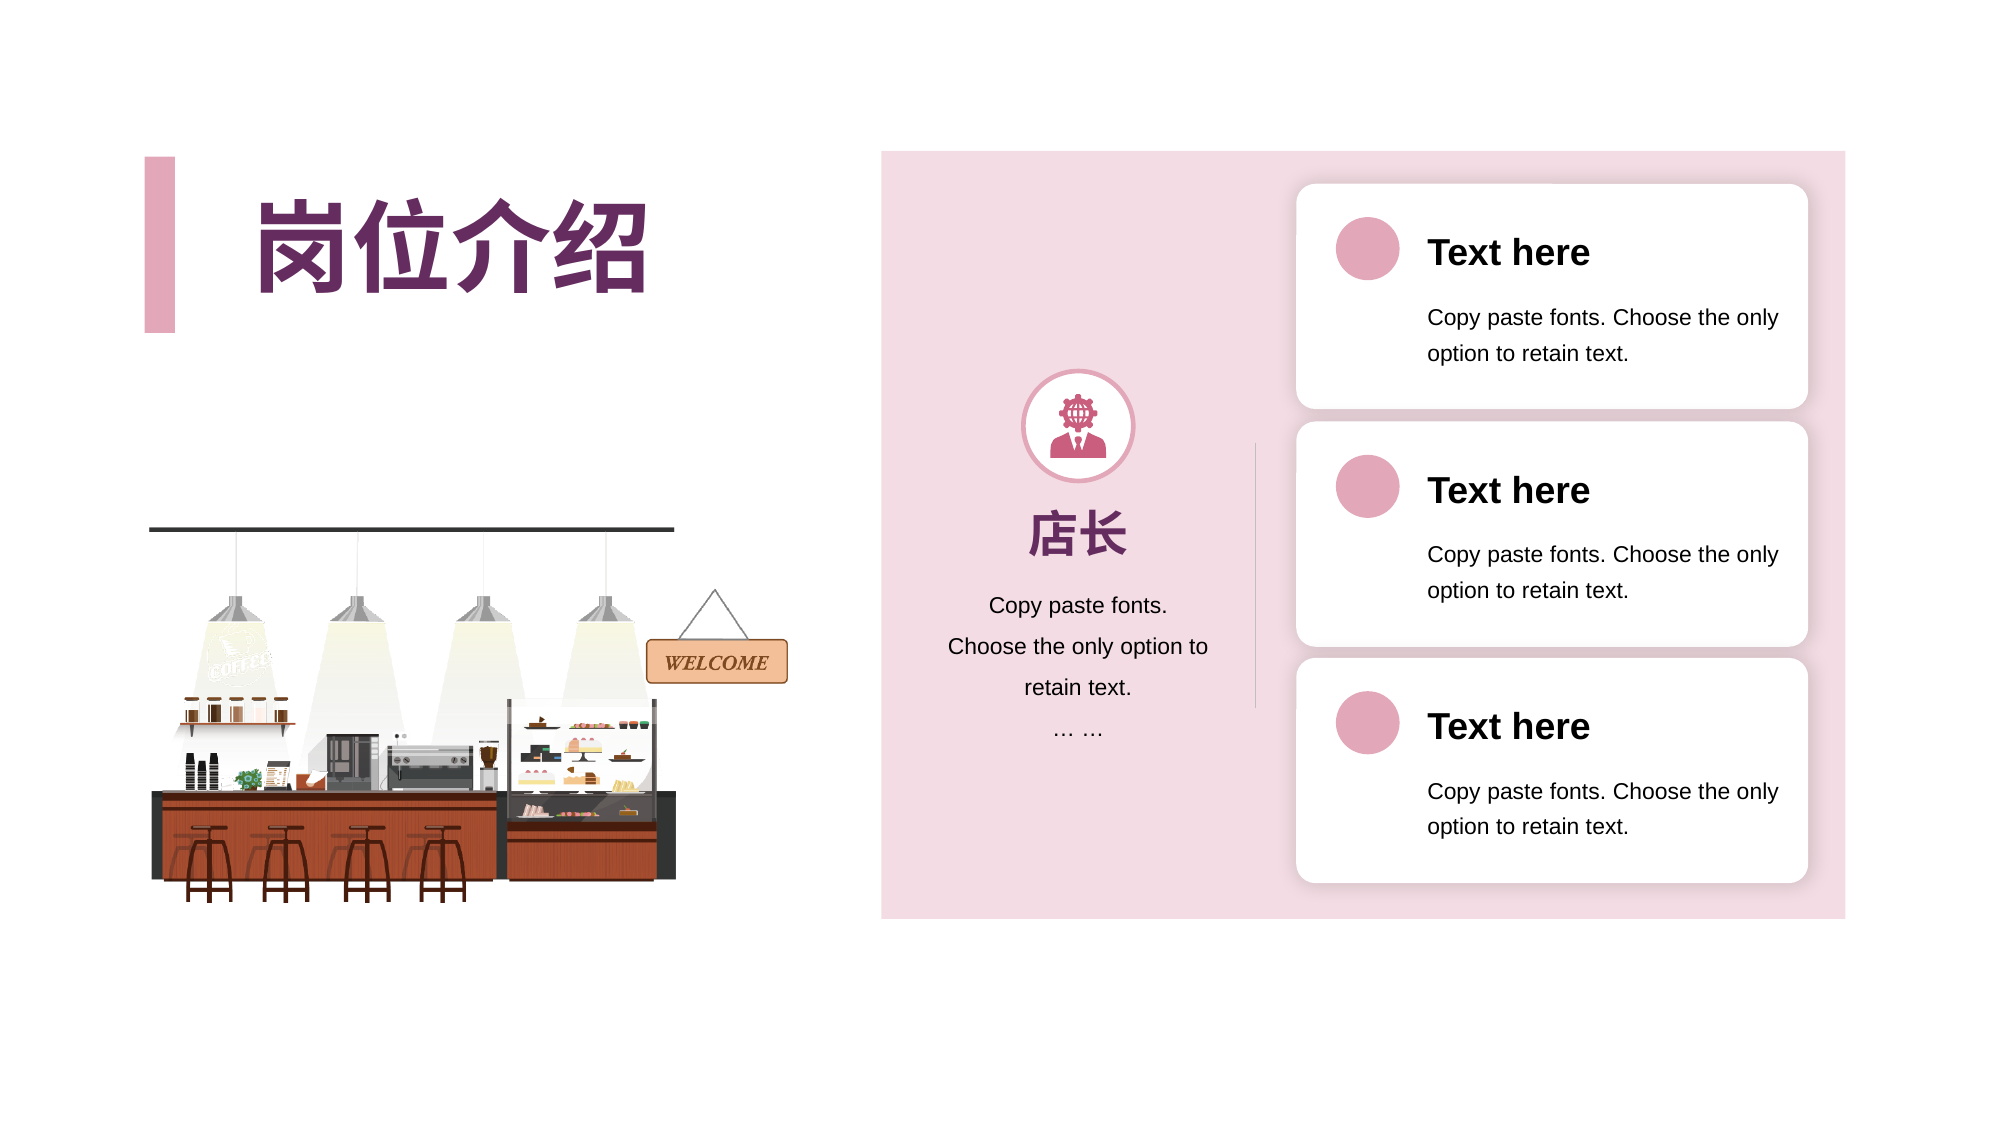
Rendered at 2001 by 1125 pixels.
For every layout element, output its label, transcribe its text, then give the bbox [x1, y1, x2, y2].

text_box [1295, 182, 1810, 411]
text_box [1295, 420, 1810, 648]
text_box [931, 495, 1226, 760]
text_box Text here [1412, 688, 1796, 760]
text_box [1334, 216, 1401, 282]
text_box Text here [1412, 214, 1796, 286]
text_box Text here [1412, 452, 1796, 524]
text_box [1334, 453, 1401, 519]
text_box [1023, 371, 1134, 481]
text_box Copy paste fonts. Choose the only option to retain text. [1412, 286, 1796, 378]
text_box Copy paste fonts. Choose the only option to retain text. [1412, 524, 1796, 616]
picture [94, 285, 882, 1073]
text_box [1295, 656, 1810, 885]
text_box [880, 150, 1846, 920]
text_box [1334, 690, 1401, 756]
text_box [144, 156, 175, 285]
text_box Copy paste fonts. Choose the only option to retain text. [1412, 760, 1796, 853]
text_box 岗位介绍 [236, 150, 880, 285]
